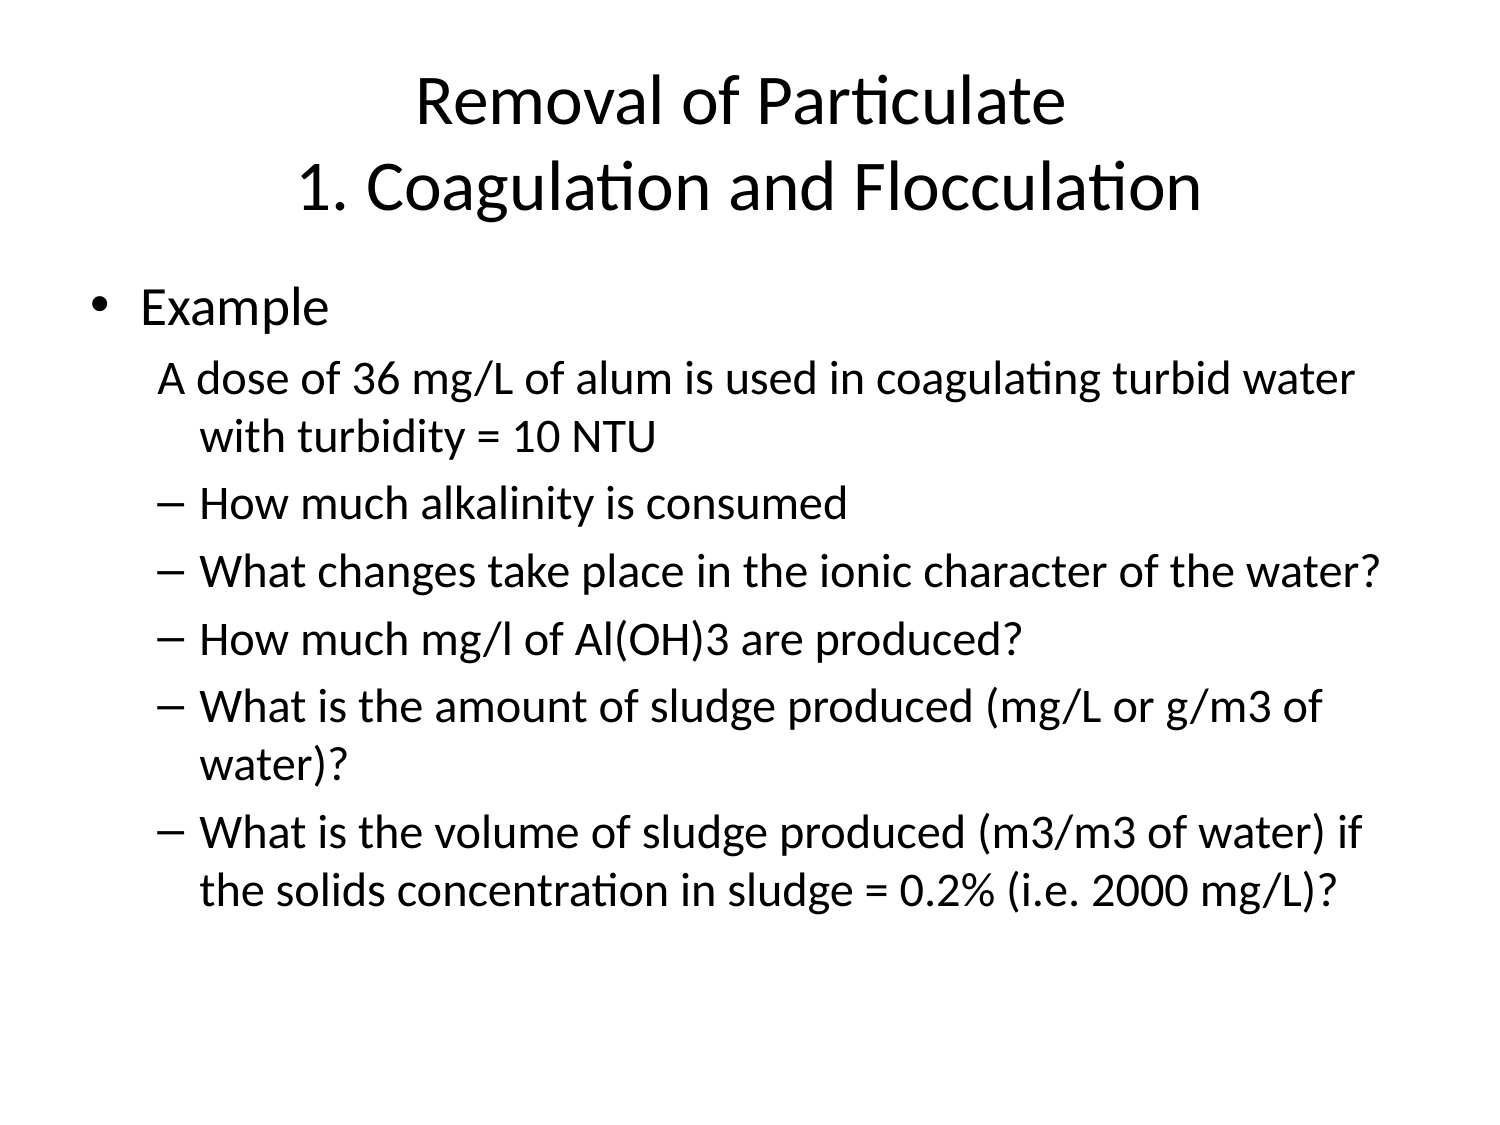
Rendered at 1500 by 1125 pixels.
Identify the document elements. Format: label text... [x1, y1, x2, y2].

list Example A dose of 36 mg/L of alum is used in coagulating turbid water with turbidity = 10 NTU How much alkalinity is consumed What changes take place in the ionic character of the water? How much mg/l of Al(OH)3 are produced? What is the amount of sludge produced (mg/L or g/m3 of water)? What is the volume of sludge produced (m3/m3 of water) if the solids concentration in sludge = 0.2% (i.e. 2000 mg/L)? [75, 262, 1425, 1005]
title Removal of Particulate 1. Coagulation and Flocculation [75, 45, 1425, 233]
